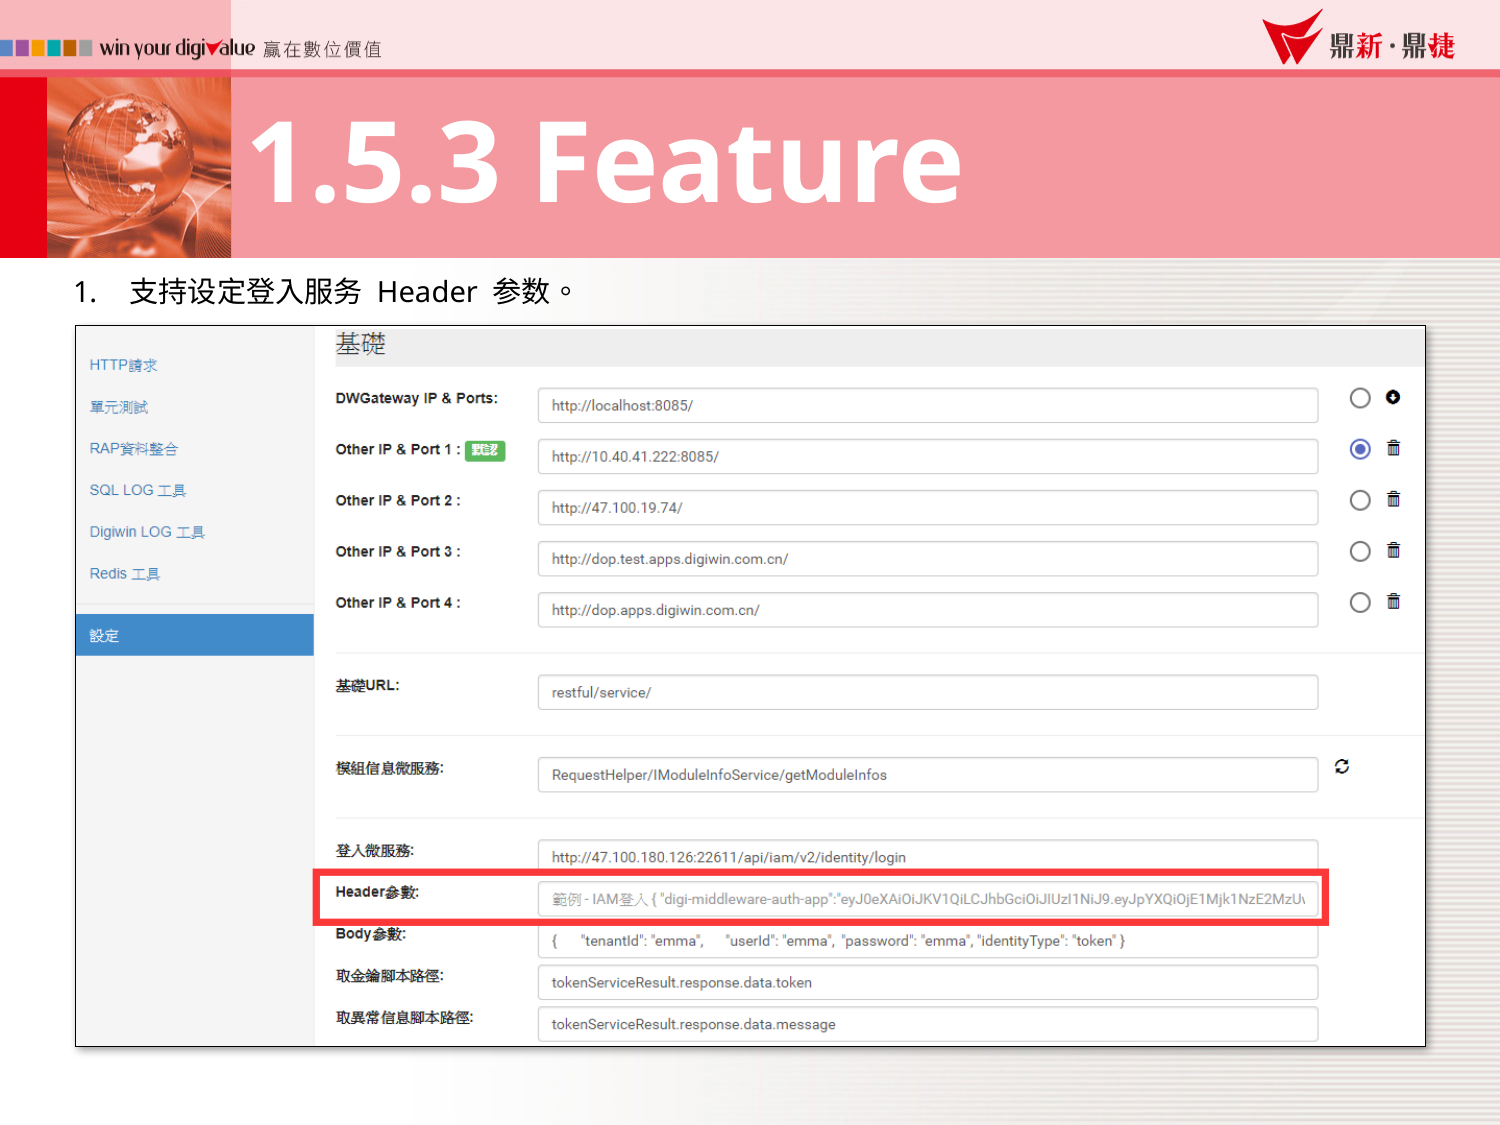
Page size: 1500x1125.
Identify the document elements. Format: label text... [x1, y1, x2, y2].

picture [0, 0, 1500, 1125]
text_box 1.5.3 Feature [230, 82, 1500, 236]
text_box 支持设定登入服务 Header 参数。 [58, 265, 1442, 963]
